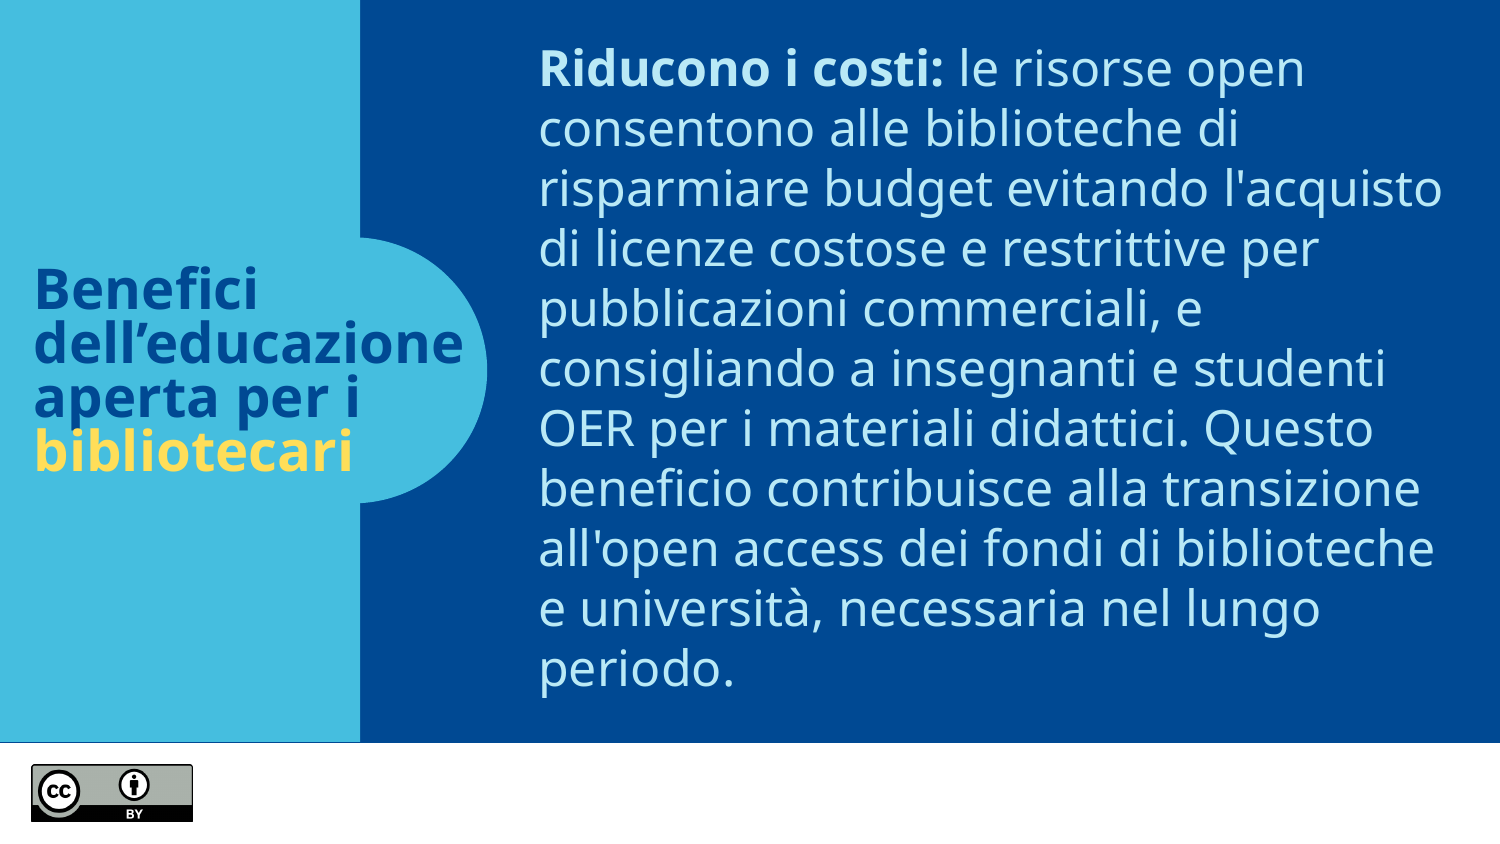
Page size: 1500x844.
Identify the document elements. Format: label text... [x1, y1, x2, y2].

text_box [0, 750, 1500, 844]
text_box Riducono i costi: le risorse open consentono alle biblioteche di risparmiare budget evitando l'acquisto di licenze costose e restrittive per pubblicazioni commerciali, e consigliando a insegnanti e studenti OER per i materiali didattici. Questo beneficio contribuisce alla transizione all'open access dei fondi di biblioteche e università, necessaria nel lungo periodo. [523, 21, 1474, 712]
text_box [311, 497, 394, 504]
text_box Benefici dell’educazione aperta per i bibliotecari [18, 250, 525, 497]
text_box [295, 237, 410, 250]
text_box [0, 0, 361, 742]
picture [31, 764, 193, 822]
